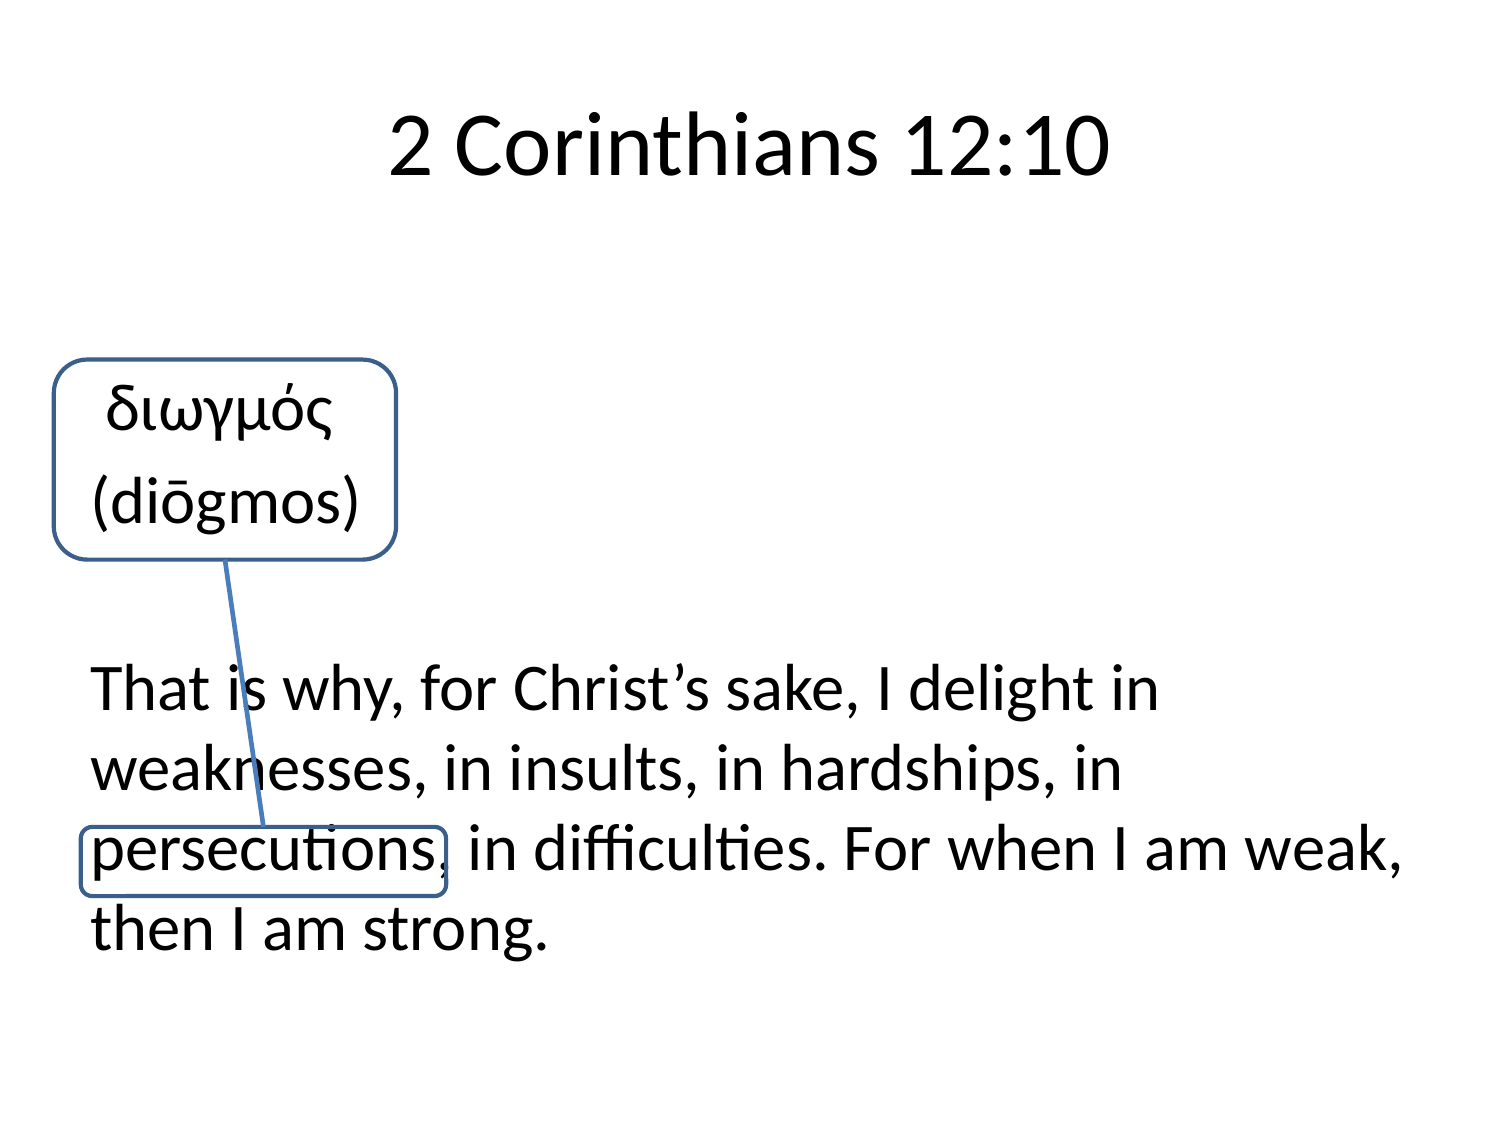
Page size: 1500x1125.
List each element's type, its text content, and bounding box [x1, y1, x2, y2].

text_box [78, 824, 449, 899]
title 2 Corinthians 12:10 [75, 45, 1425, 233]
text_box [51, 357, 399, 562]
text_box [224, 559, 264, 828]
list διωγμός (diōgmos) That is why, for Christ’s sake, I delight in weaknesses, in insults, in hardships, in persecutions, in difficulties. For when I am weak, then I am strong. [75, 262, 1425, 1005]
